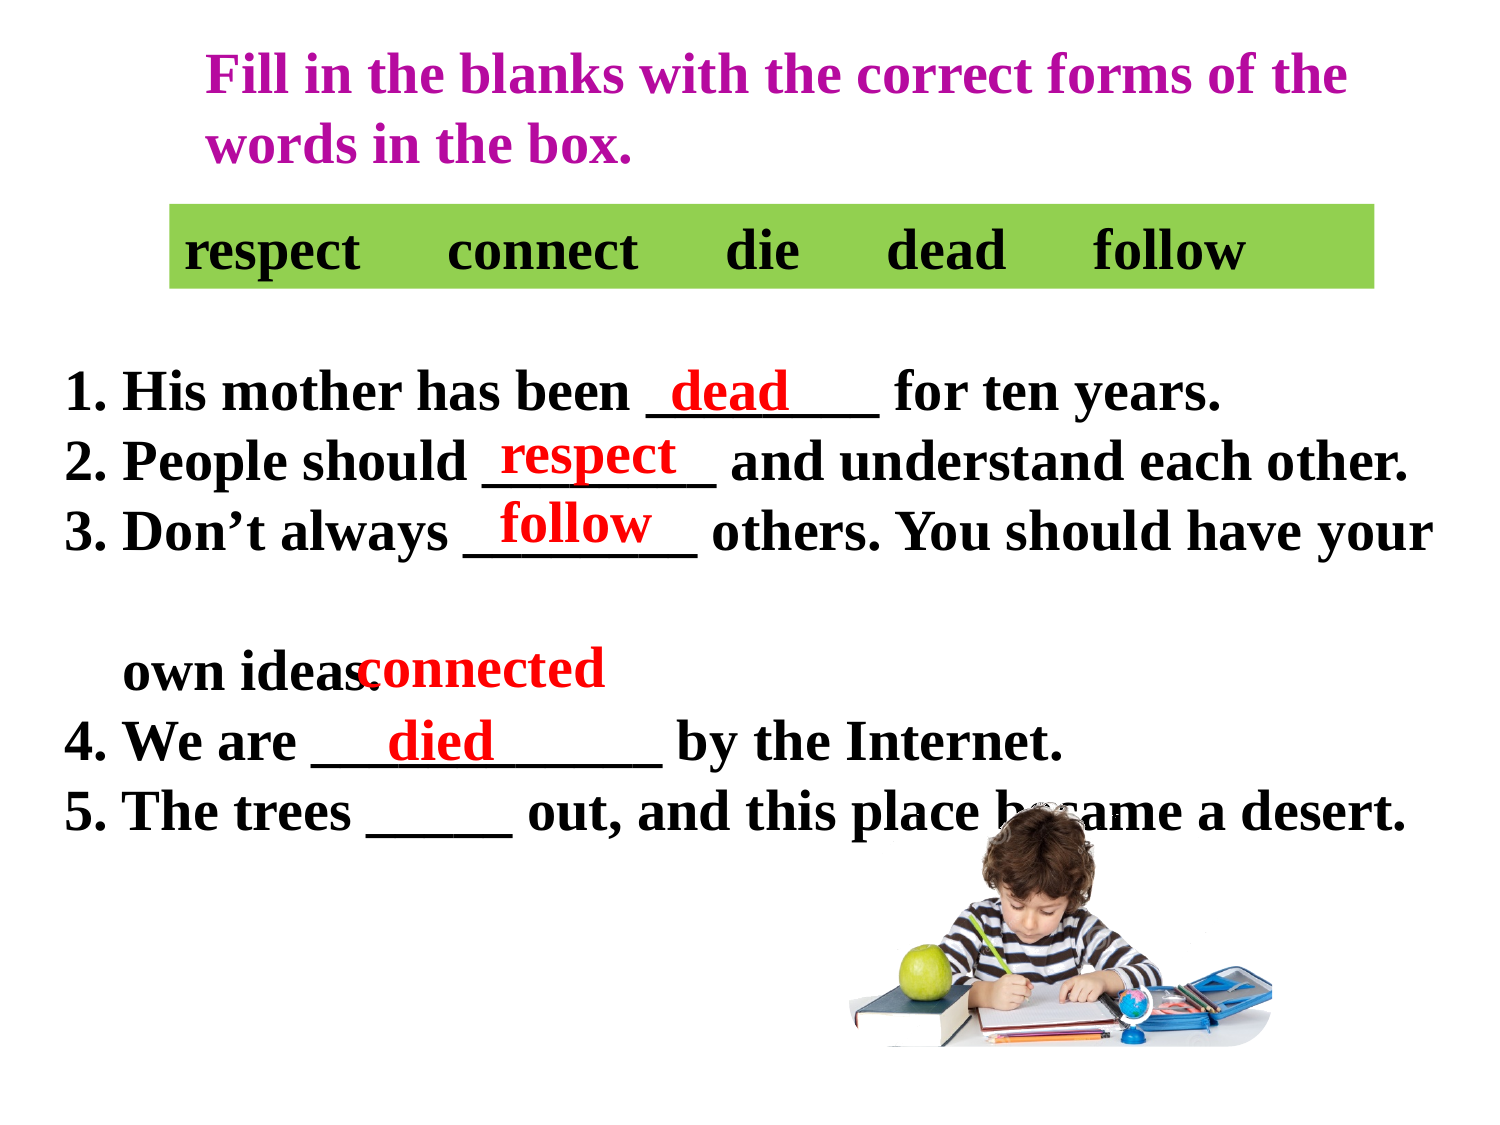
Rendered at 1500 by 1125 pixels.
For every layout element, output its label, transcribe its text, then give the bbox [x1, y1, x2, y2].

text_box respect connect die dead follow [169, 203, 1375, 289]
text_box connected [341, 621, 631, 707]
text_box died [372, 694, 518, 780]
picture [848, 779, 1273, 1047]
text_box dead [655, 344, 962, 430]
text_box 1. His mother has been ________ for ten years. 2. People should ________ and understand each other. 3. Don’t always ________ others. You should have your own ideas. 4. We are ____________ by the Internet. 5. The trees _____ out, and this place became a desert. [50, 344, 1450, 850]
text_box Fill in the blanks with the correct forms of the words in the box. [190, 27, 1427, 183]
text_box follow [485, 476, 690, 562]
text_box respect [485, 407, 792, 493]
